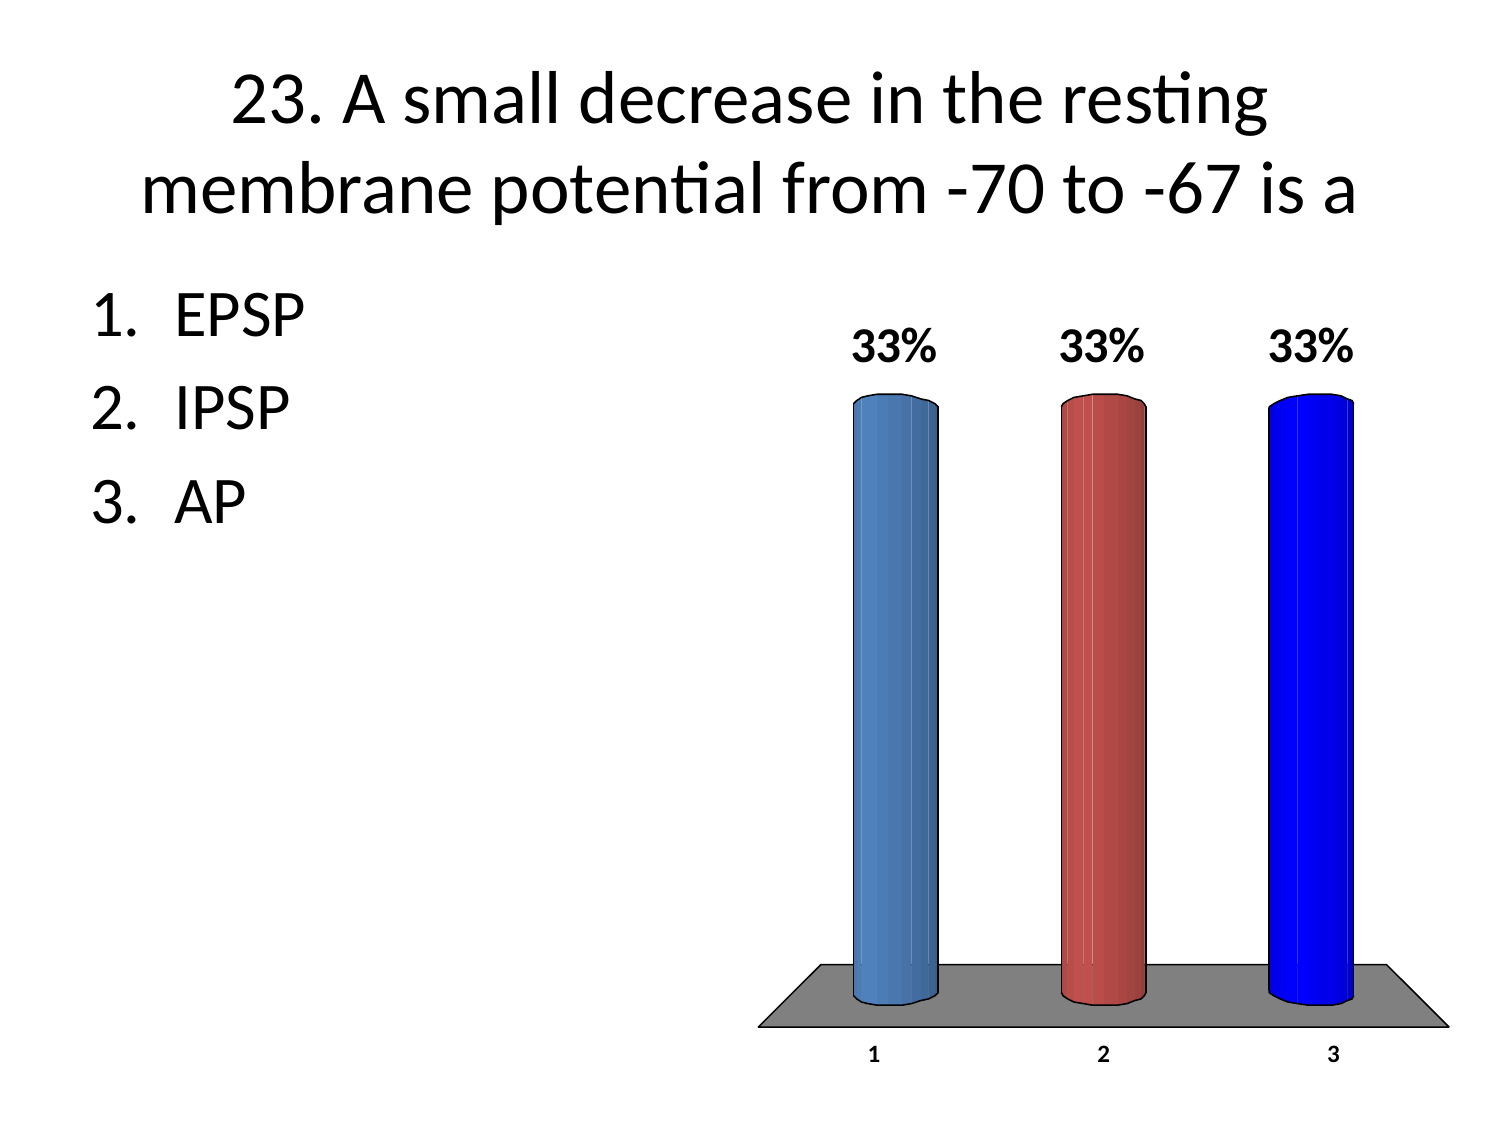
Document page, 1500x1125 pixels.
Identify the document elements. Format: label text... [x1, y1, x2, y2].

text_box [739, 270, 1490, 1115]
title 23. A small decrease in the resting membrane potential from -70 to -67 is a [75, 45, 1425, 233]
list EPSP IPSP AP [75, 262, 750, 1005]
